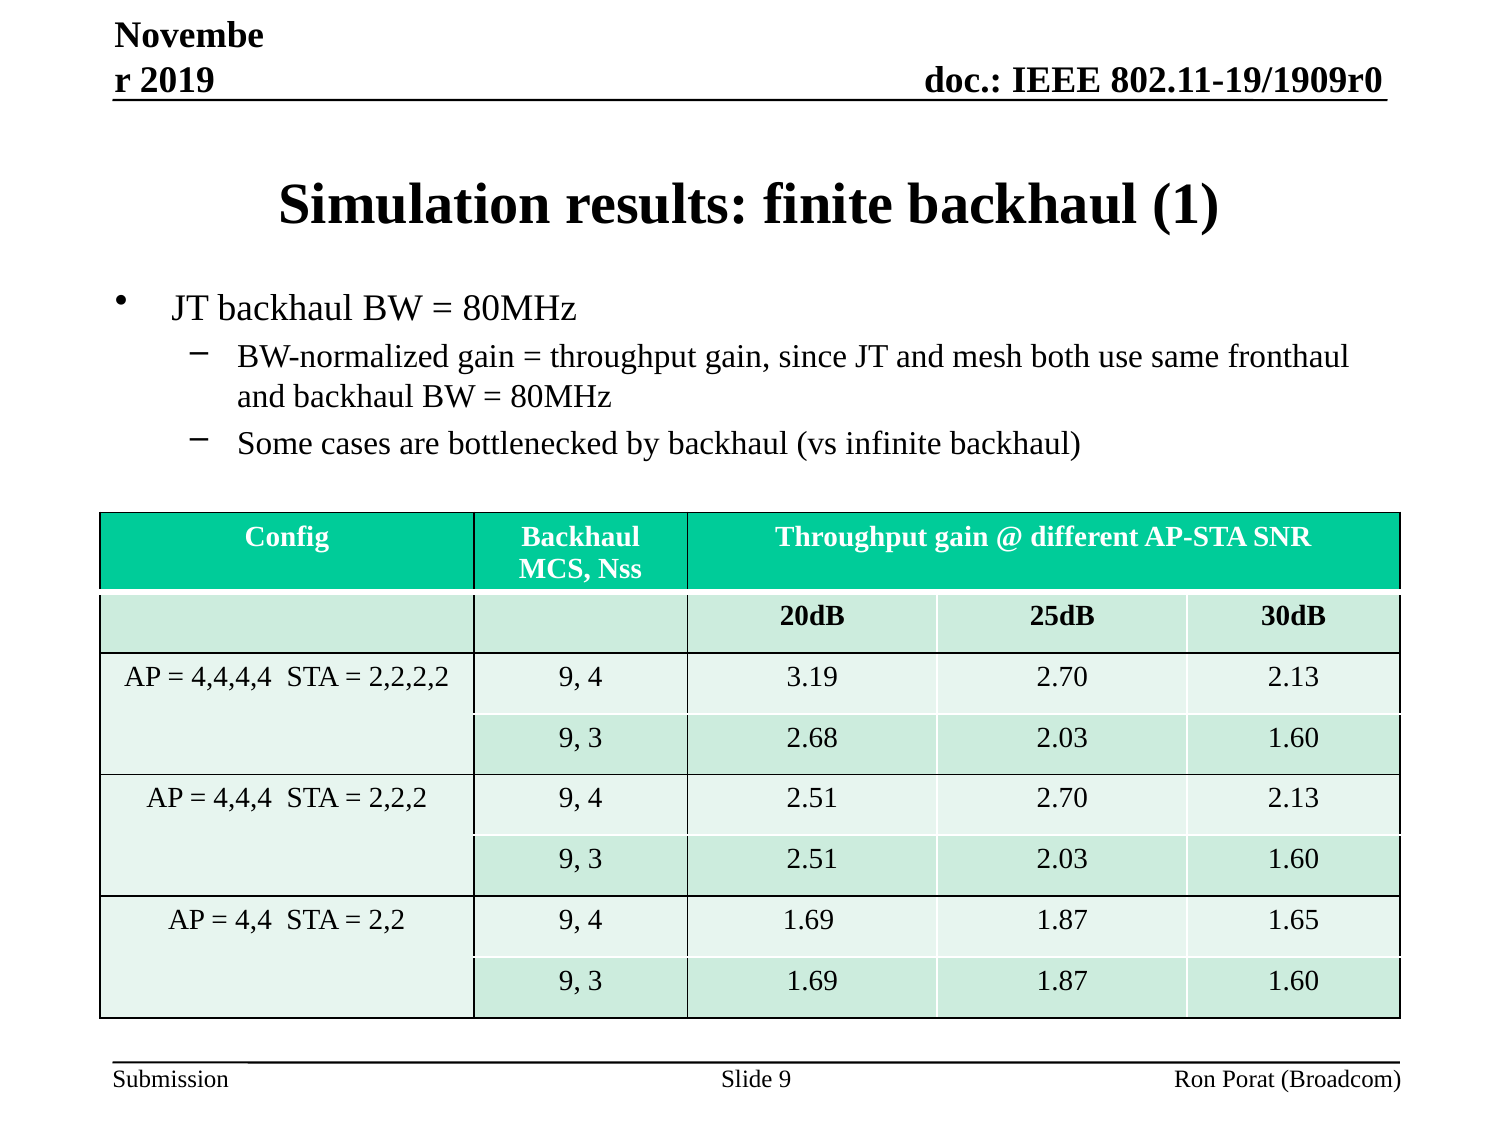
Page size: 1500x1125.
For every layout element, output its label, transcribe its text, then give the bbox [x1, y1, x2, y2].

table_cell 2.51 [688, 836, 936, 895]
table_cell 2.70 [938, 654, 1186, 713]
slide_number Slide 9 [712, 1061, 800, 1093]
table_cell 9, 3 [475, 715, 687, 774]
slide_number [114, 54, 270, 101]
table_cell 2.03 [938, 715, 1186, 774]
table_cell 20dB [688, 595, 936, 652]
table_cell 2.13 [1188, 775, 1399, 834]
table_cell 1.87 [938, 897, 1186, 956]
table_cell 1.60 [1188, 836, 1399, 895]
table_cell [101, 595, 473, 652]
table_cell 30dB [1188, 595, 1399, 652]
table_cell 2.51 [688, 775, 936, 834]
table_cell 2.03 [938, 836, 1186, 895]
table_cell AP = 4,4,4 STA = 2,2,2 [101, 775, 473, 895]
table_cell 9, 4 [475, 654, 687, 713]
table_header Config [101, 513, 473, 589]
table_header Throughput gain @ different AP-STA SNR [688, 513, 1399, 589]
table_header Backhaul MCS, Nss [475, 513, 687, 589]
table_cell 9, 4 [475, 775, 687, 834]
table_cell 3.19 [688, 654, 936, 713]
table_cell 1.69 [688, 958, 936, 1017]
table_cell 9, 3 [475, 958, 687, 1017]
title Simulation results: finite backhaul (1) [112, 112, 1388, 288]
table_cell 2.13 [1188, 654, 1399, 713]
table_cell 25dB [938, 595, 1186, 652]
table_cell 1.65 [1188, 897, 1399, 956]
table_cell [475, 595, 687, 652]
list JT backhaul BW = 80MHz BW-normalized gain = throughput gain, since JT and mesh both use same fronthaul and backhaul BW = 80MHz Some cases are bottlenecked by backhaul (vs infinite backhaul) [99, 274, 1376, 512]
table_cell 1.60 [1188, 958, 1399, 1017]
table_cell 1.69 [688, 897, 936, 956]
table_cell 9, 3 [475, 836, 687, 895]
table_cell AP = 4,4 STA = 2,2 [101, 897, 473, 1017]
table_cell 1.60 [1188, 715, 1399, 774]
table_cell 9, 4 [475, 897, 687, 956]
footer Ron Porat (Broadcom) [1170, 1061, 1402, 1093]
table_cell AP = 4,4,4,4 STA = 2,2,2,2 [101, 654, 473, 774]
table_cell 2.68 [688, 715, 936, 774]
table_cell 1.87 [938, 958, 1186, 1017]
table_cell 2.70 [938, 775, 1186, 834]
